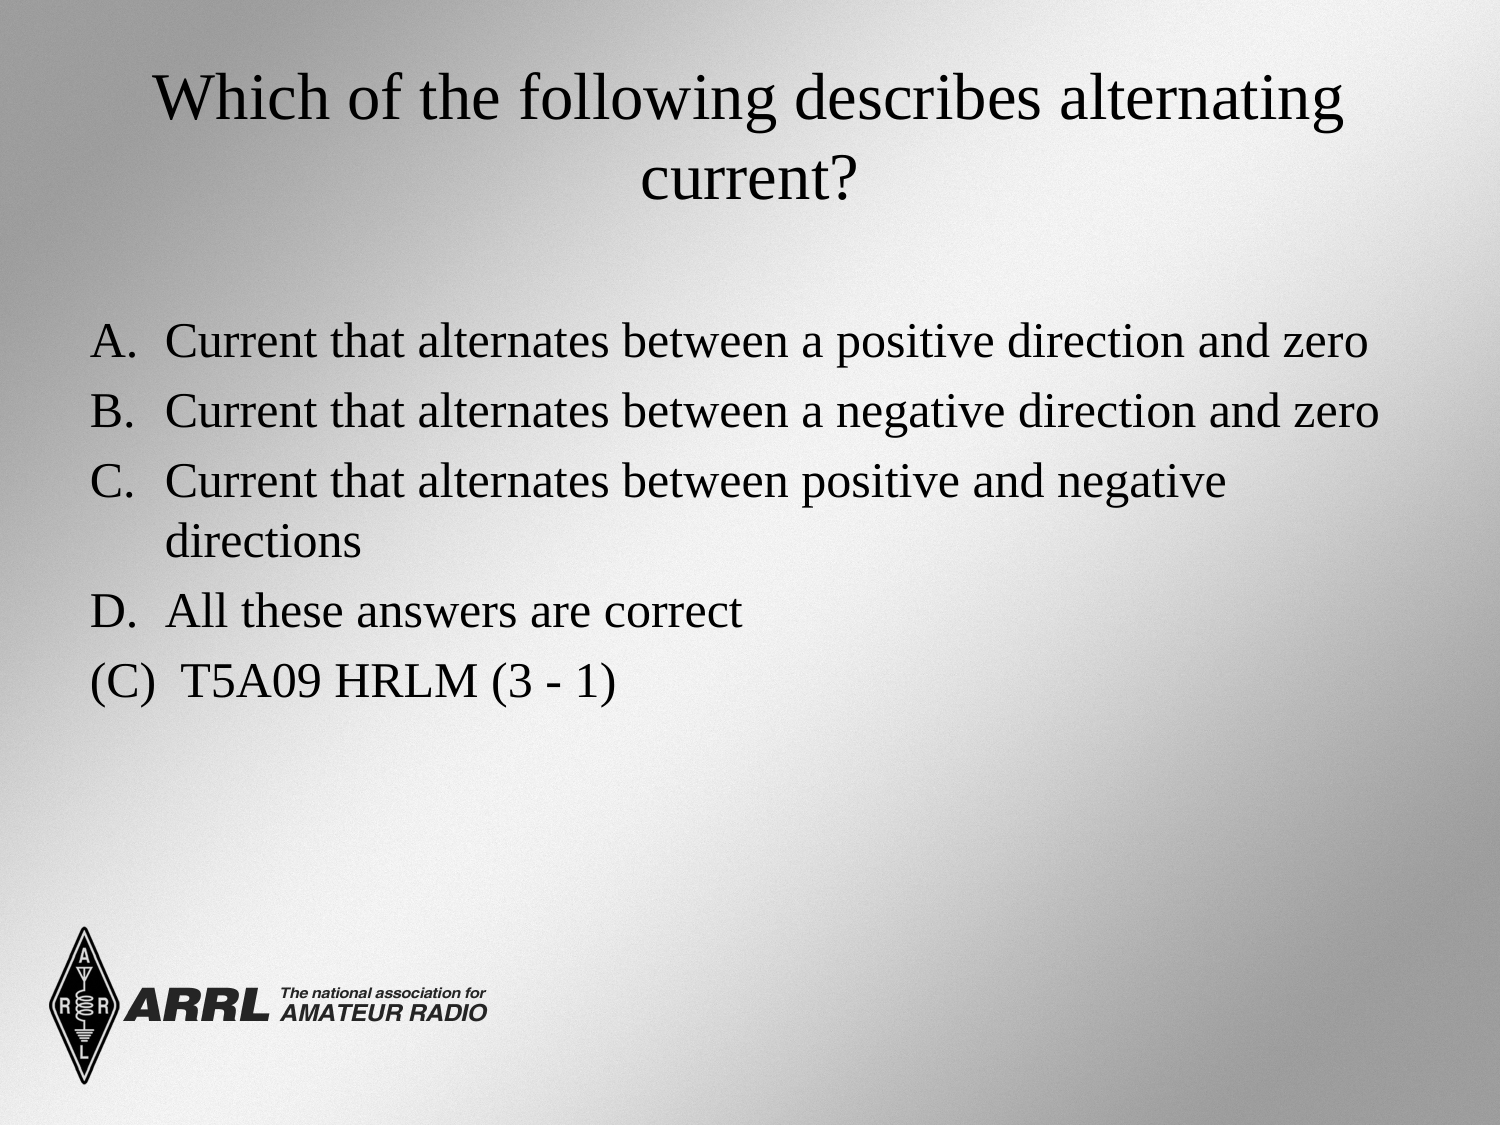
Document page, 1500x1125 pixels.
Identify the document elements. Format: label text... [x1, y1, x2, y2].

list Current that alternates between a positive direction and zero Current that alternates between a negative direction and zero Current that alternates between positive and negative directions All these answers are correct (C) T5A09 HRLM (3 - 1) [75, 299, 1425, 1005]
title Which of the following describes alternating current? [75, 45, 1425, 233]
picture [0, 0, 1500, 1125]
